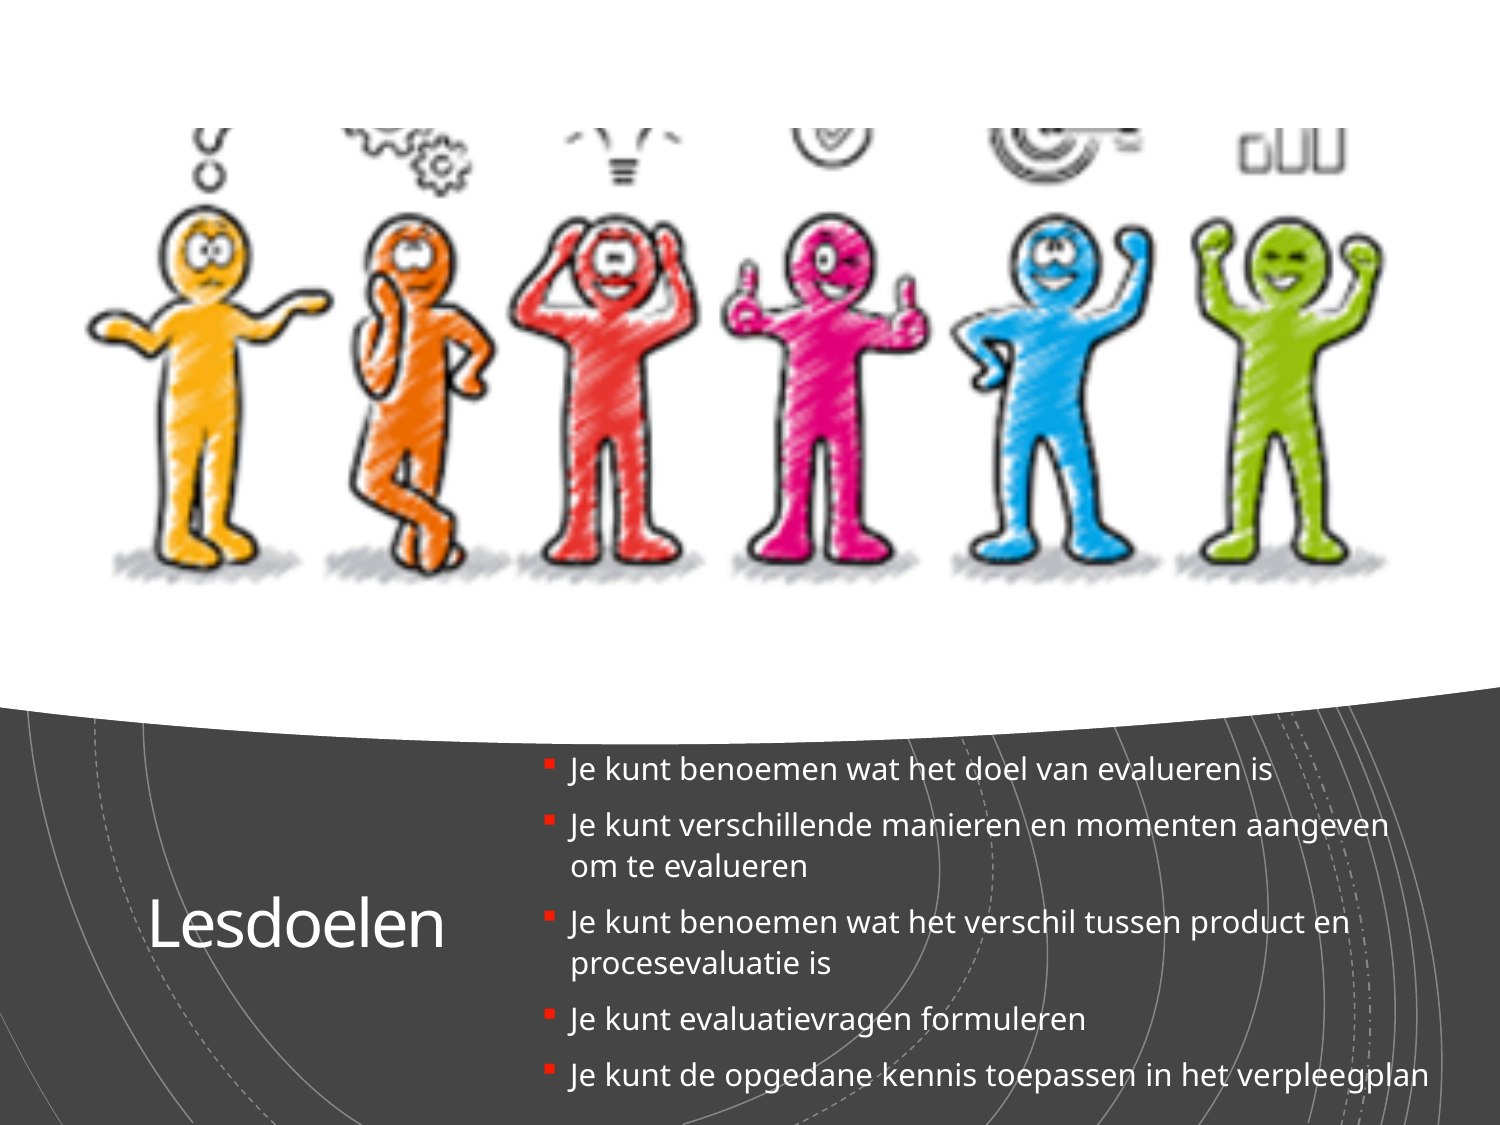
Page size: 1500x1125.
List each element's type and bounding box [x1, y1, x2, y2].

text_box [0, 0, 1500, 1125]
picture [78, 127, 1423, 644]
